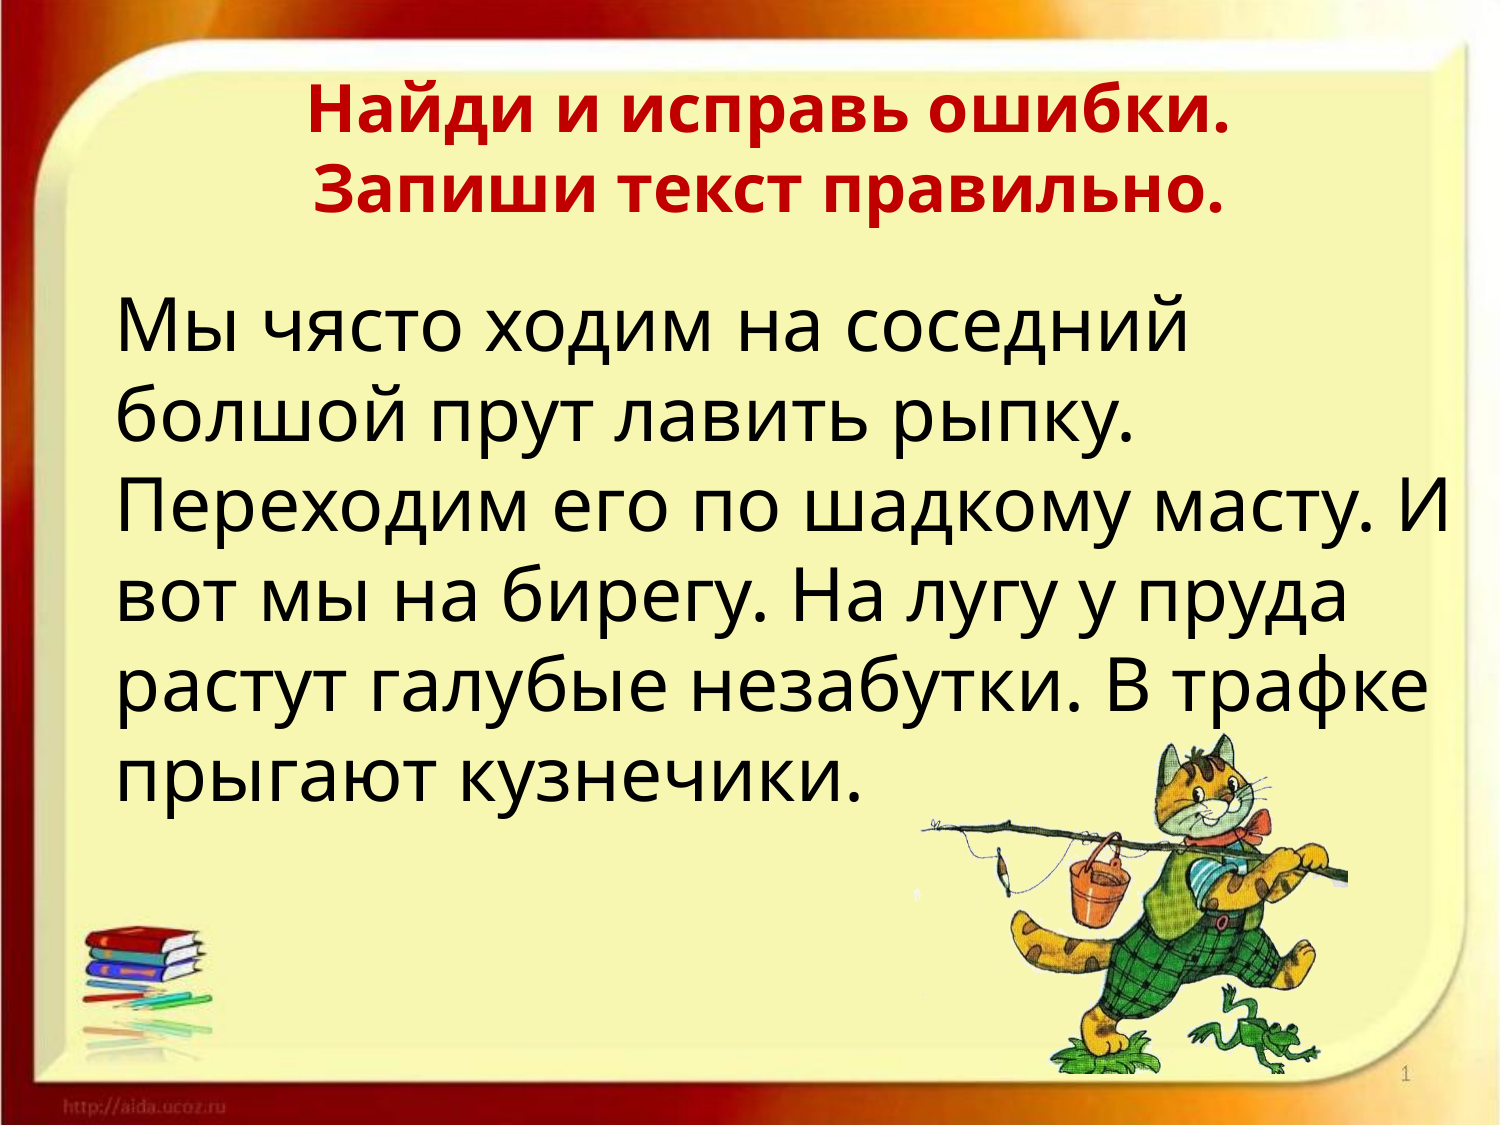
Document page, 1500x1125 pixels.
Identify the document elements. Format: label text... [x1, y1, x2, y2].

picture [0, 0, 1500, 1125]
text_box Мы чясто ходим на соседний болшой прут лавить рыпку. Переходим его по шадкому масту. И вот мы на бирегу. На лугу у пруда растут галубые незабутки. В трафке прыгают кузнечики. [100, 269, 1500, 825]
text_box Найди и исправь ошибки. Запиши текст правильно. [234, 58, 1304, 234]
